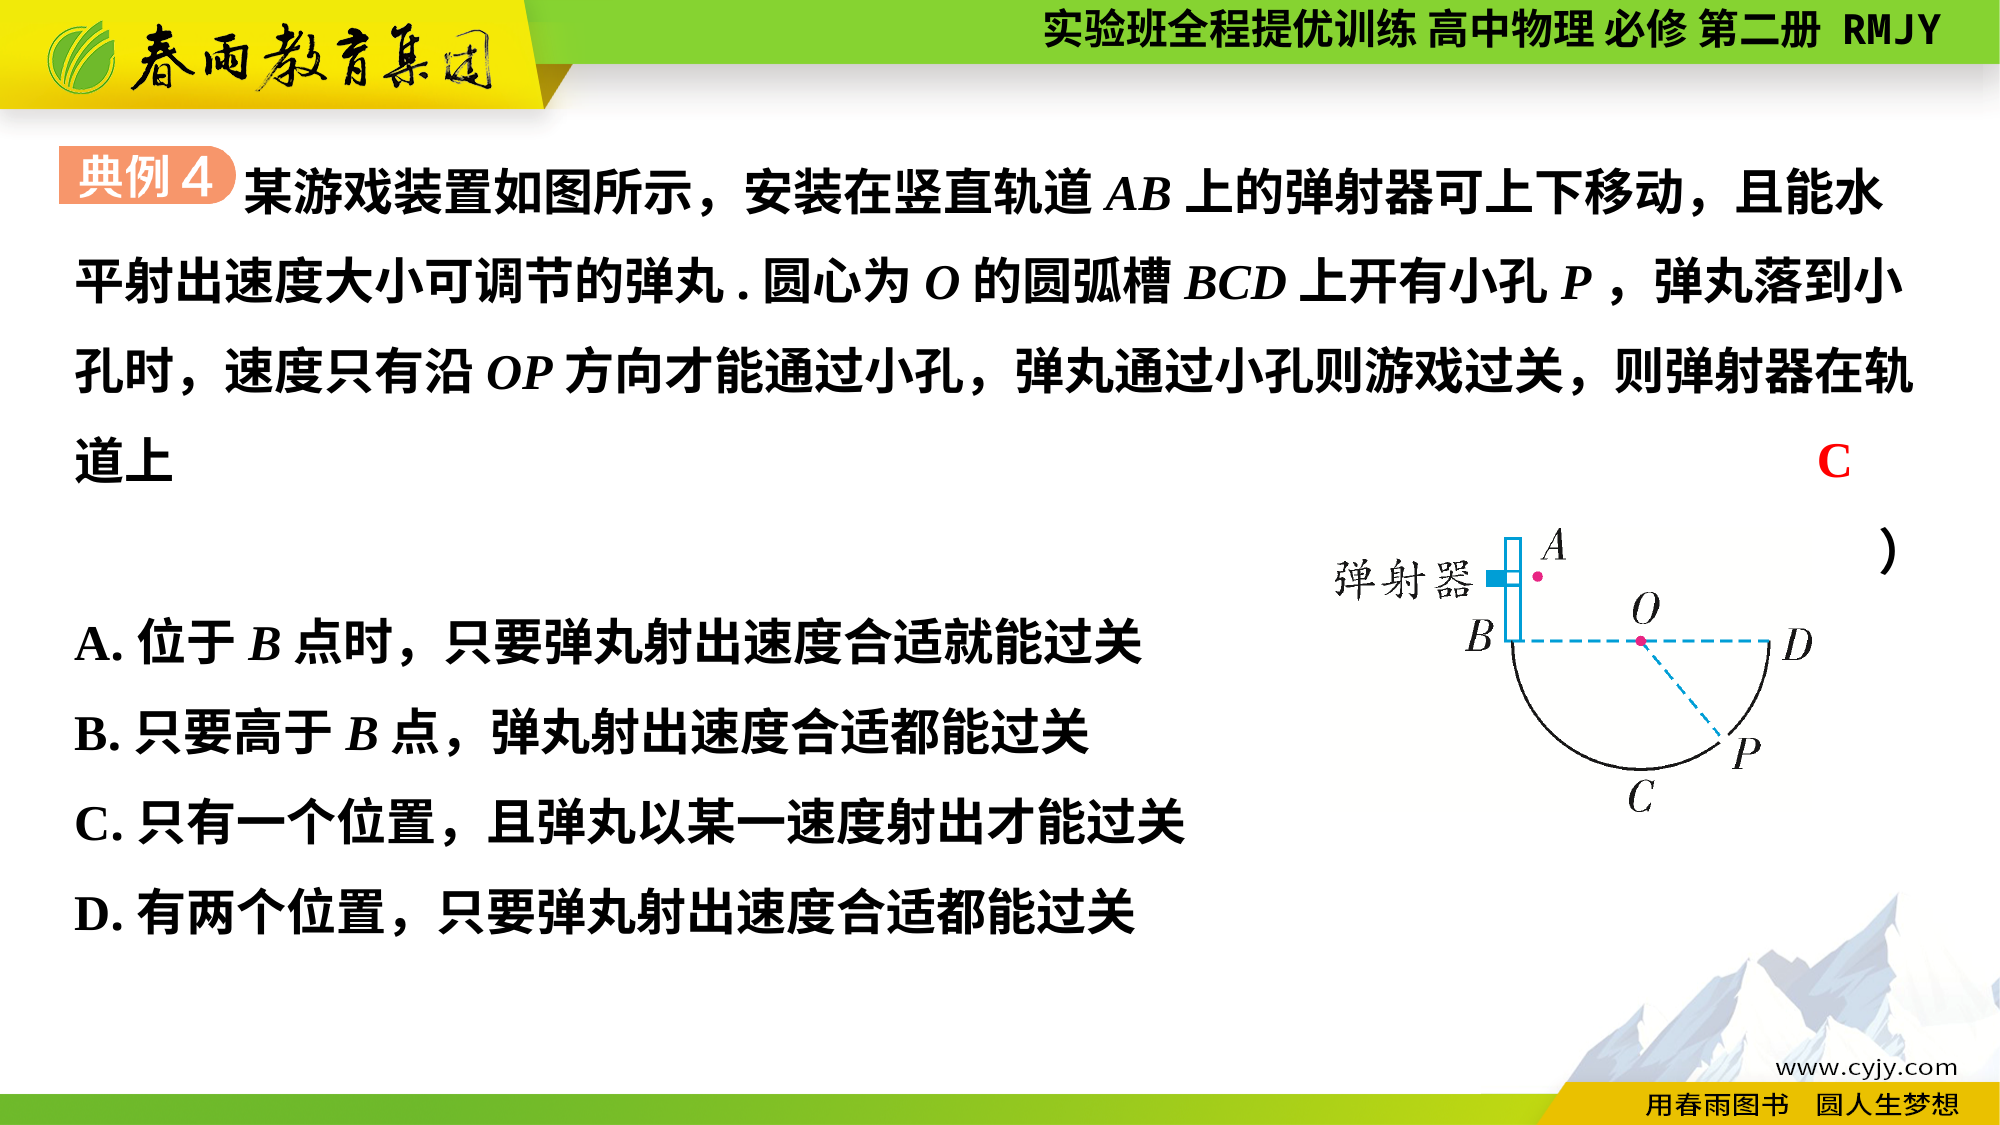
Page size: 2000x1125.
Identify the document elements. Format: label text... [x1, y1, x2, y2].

list 某游戏装置如图所示，安装在竖直轨道AB上的弹射器可上下移动，且能水平射出速度大小可调节的弹丸.圆心为O的圆弧槽BCD上开有小孔P，弹丸落到小孔时，速度只有沿OP方向才能通过小孔，弹丸通过小孔则游戏过关，则弹射器在轨道上 （ ） A.位于B点时，只要弹丸射出速度合适就能过关 B.只要高于B点，弹丸射出速度合适都能过关 C.只有一个位置，且弹丸以某一速度射出才能过关 D.有两个位置，只要弹丸射出速度合适都能过关 [59, 122, 1944, 865]
picture [0, 0, 2000, 1125]
text_box C [1802, 390, 1868, 496]
